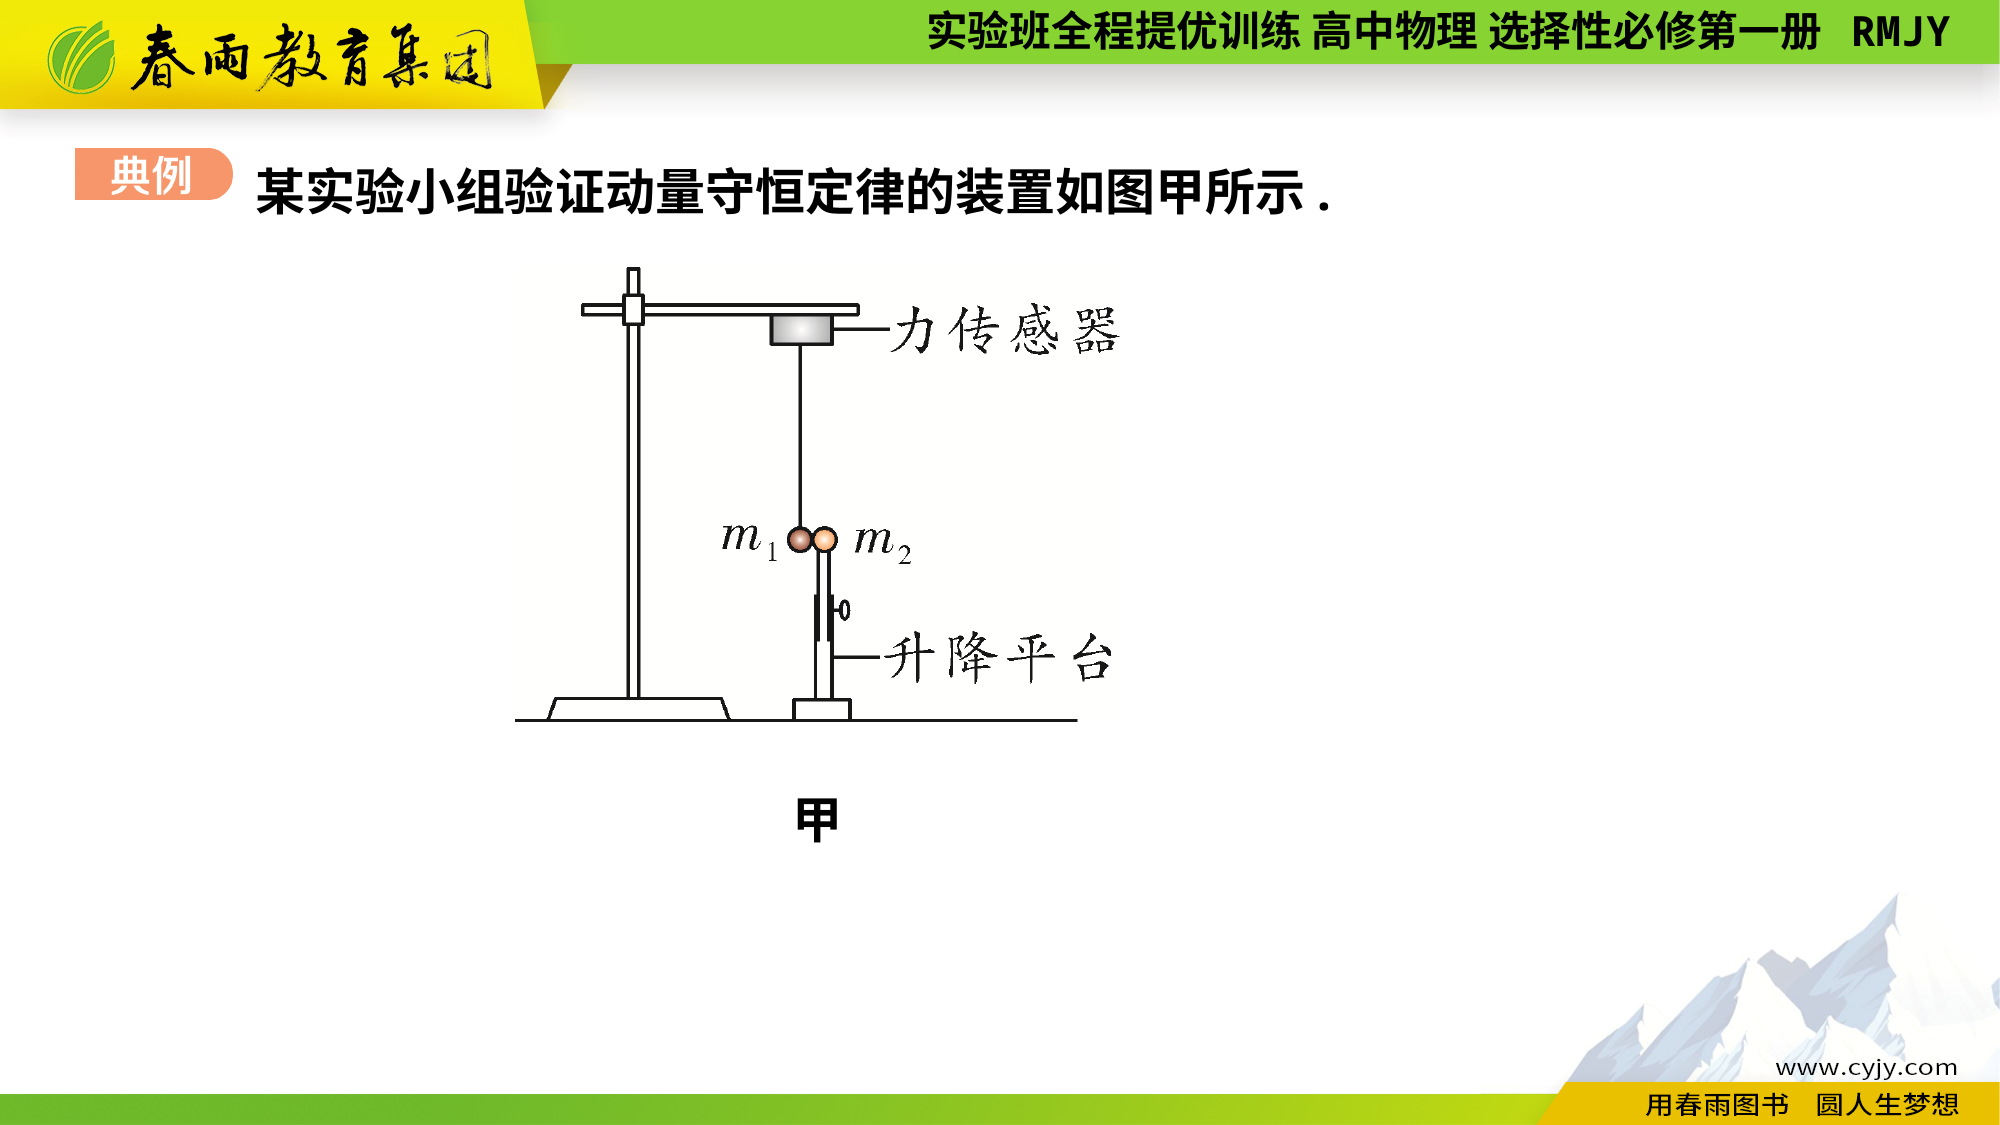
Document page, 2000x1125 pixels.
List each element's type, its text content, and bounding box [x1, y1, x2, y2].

picture [0, 0, 2000, 1125]
list 某实验小组验证动量守恒定律的装置如图甲所示. [59, 122, 1944, 309]
text_box 甲 [777, 751, 858, 857]
